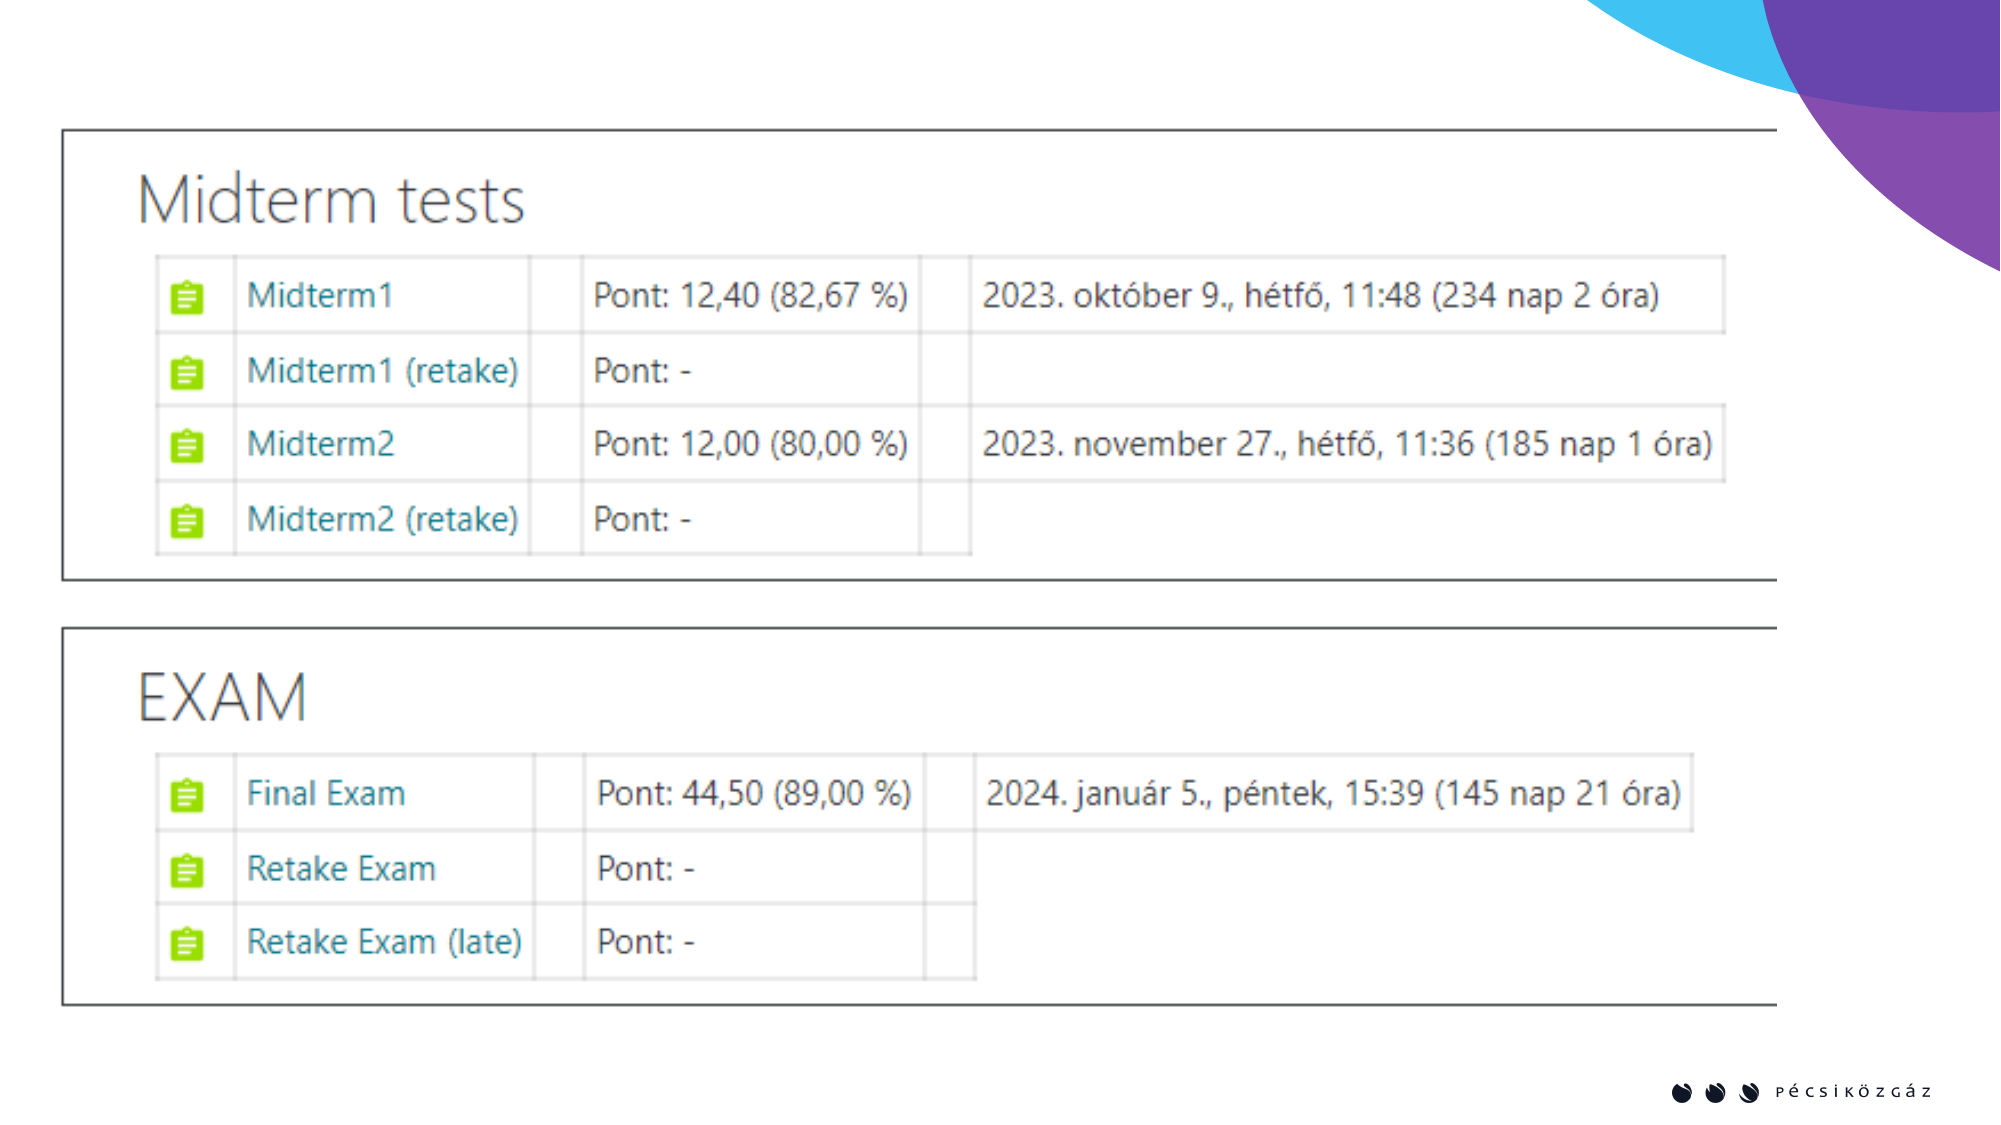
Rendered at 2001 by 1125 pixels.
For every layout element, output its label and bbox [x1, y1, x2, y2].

picture [1672, 1083, 1930, 1103]
picture [37, 100, 1777, 1025]
